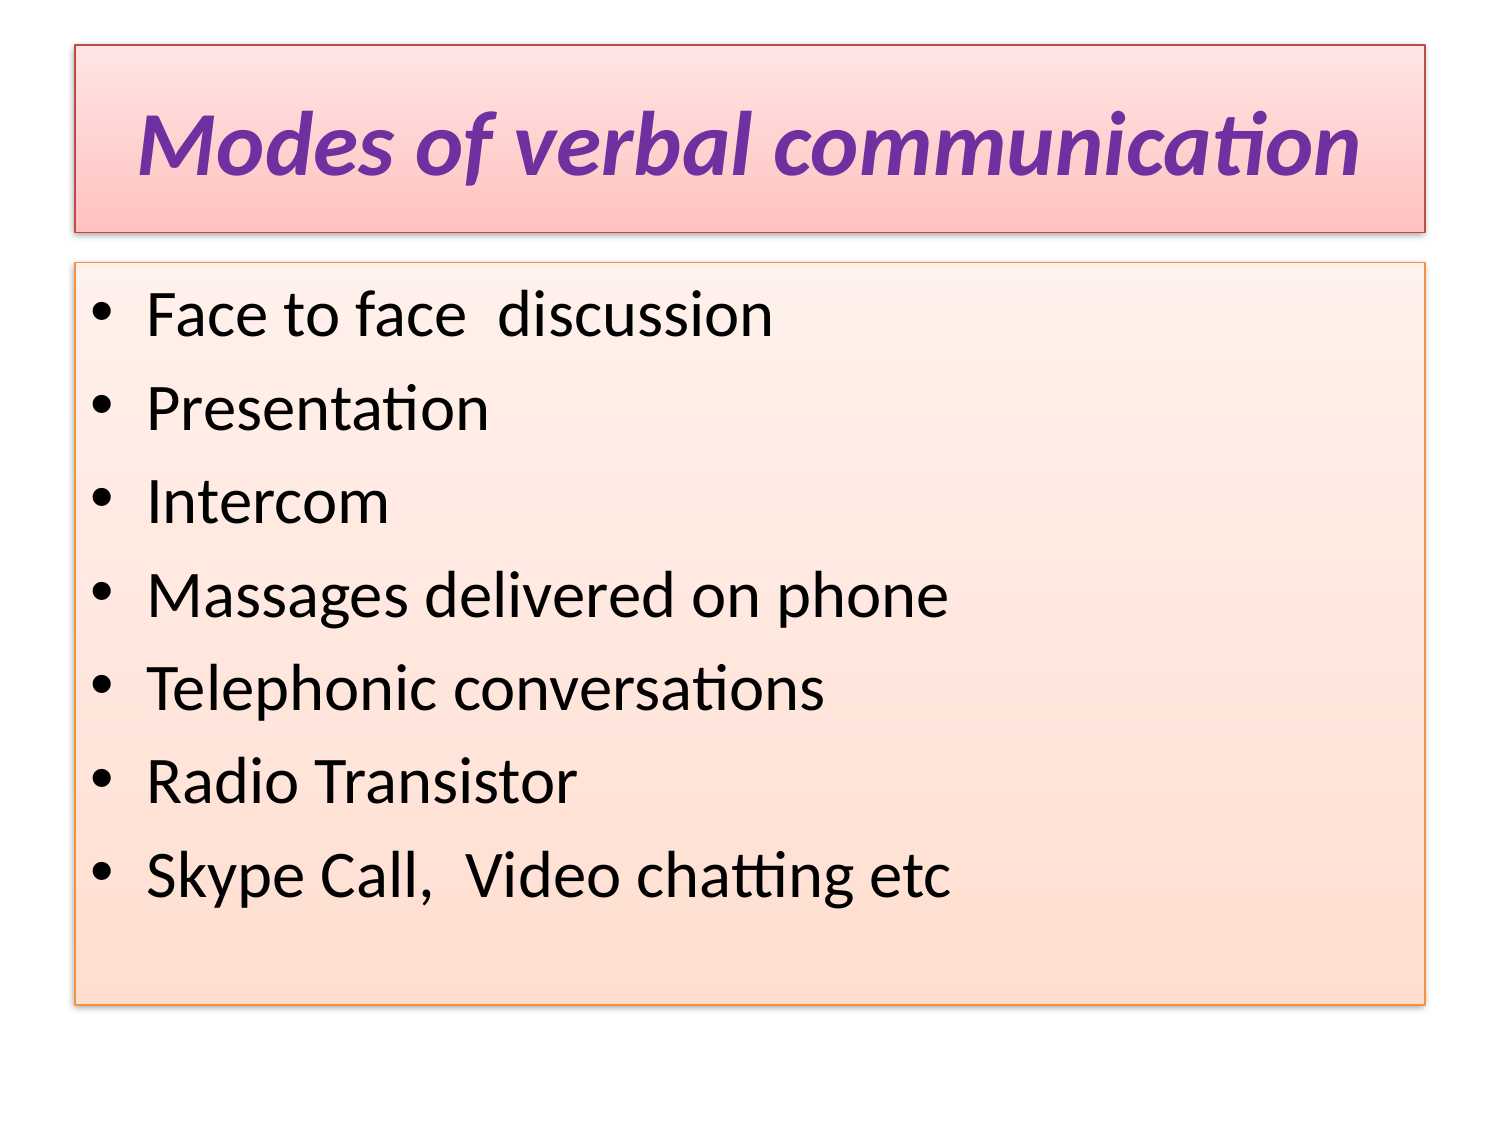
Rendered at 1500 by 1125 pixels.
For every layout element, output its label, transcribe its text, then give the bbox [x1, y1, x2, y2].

list Face to face discussion Presentation Intercom Massages delivered on phone Telephonic conversations Radio Transistor Skype Call, Video chatting etc [74, 262, 1426, 1006]
title Modes of verbal communication [74, 44, 1426, 233]
